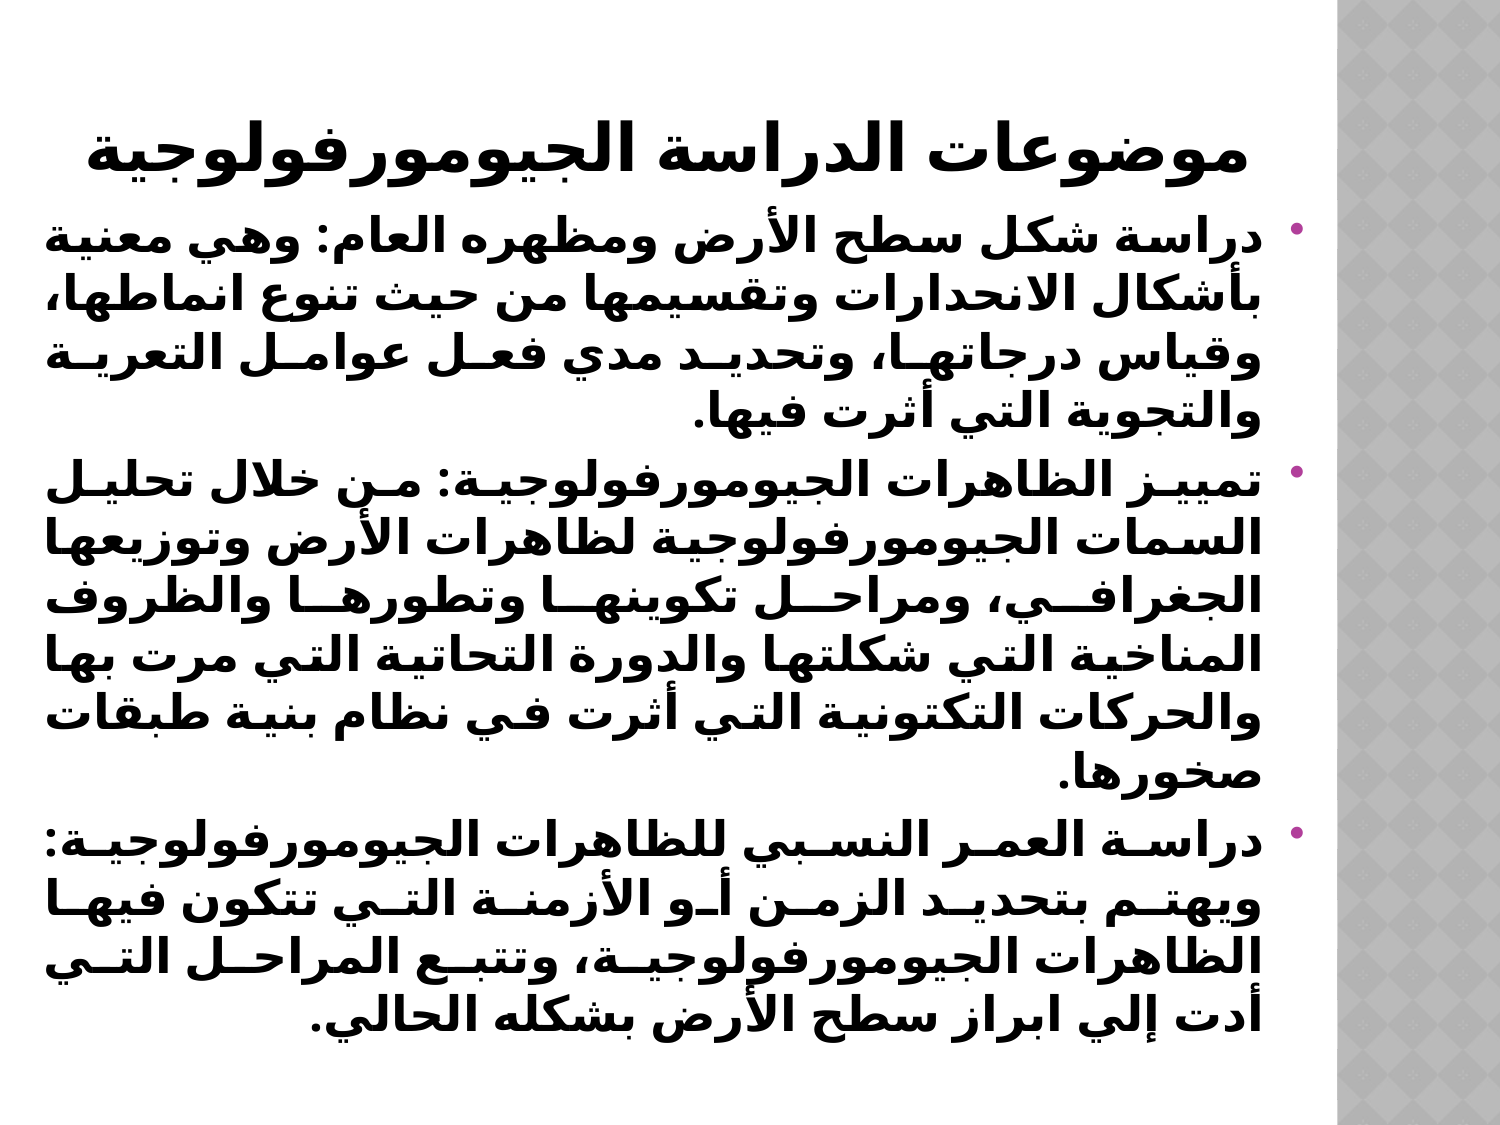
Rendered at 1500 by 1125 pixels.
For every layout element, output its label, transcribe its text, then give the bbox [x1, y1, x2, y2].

list دراسة شكل سطح الأرض ومظهره العام: وهي معنية بأشكال الانحدارات وتقسيمها من حيث تنوع انماطها، وقياس درجاتها، وتحديد مدي فعل عوامل التعرية والتجوية التي أثرت فيها. تمييز الظاهرات الجيومورفولوجية: من خلال تحليل السمات الجيومورفولوجية لظاهرات الأرض وتوزيعها الجغرافي، ومراحل تكوينها وتطورها والظروف المناخية التي شكلتها والدورة التحاتية التي مرت بها والحركات التكتونية التي أثرت في نظام بنية طبقات صخورها. دراسة العمر النسبي للظاهرات الجيومورفولوجية: ويهتم بتحديد الزمن أو الأزمنة التي تتكون فيها الظاهرات الجيومورفولوجية، وتتبع المراحل التي أدت إلي ابراز سطح الأرض بشكله الحالي. [29, 196, 1317, 1059]
title موضوعات الدراسة الجيومورفولوجية [75, 52, 1263, 185]
